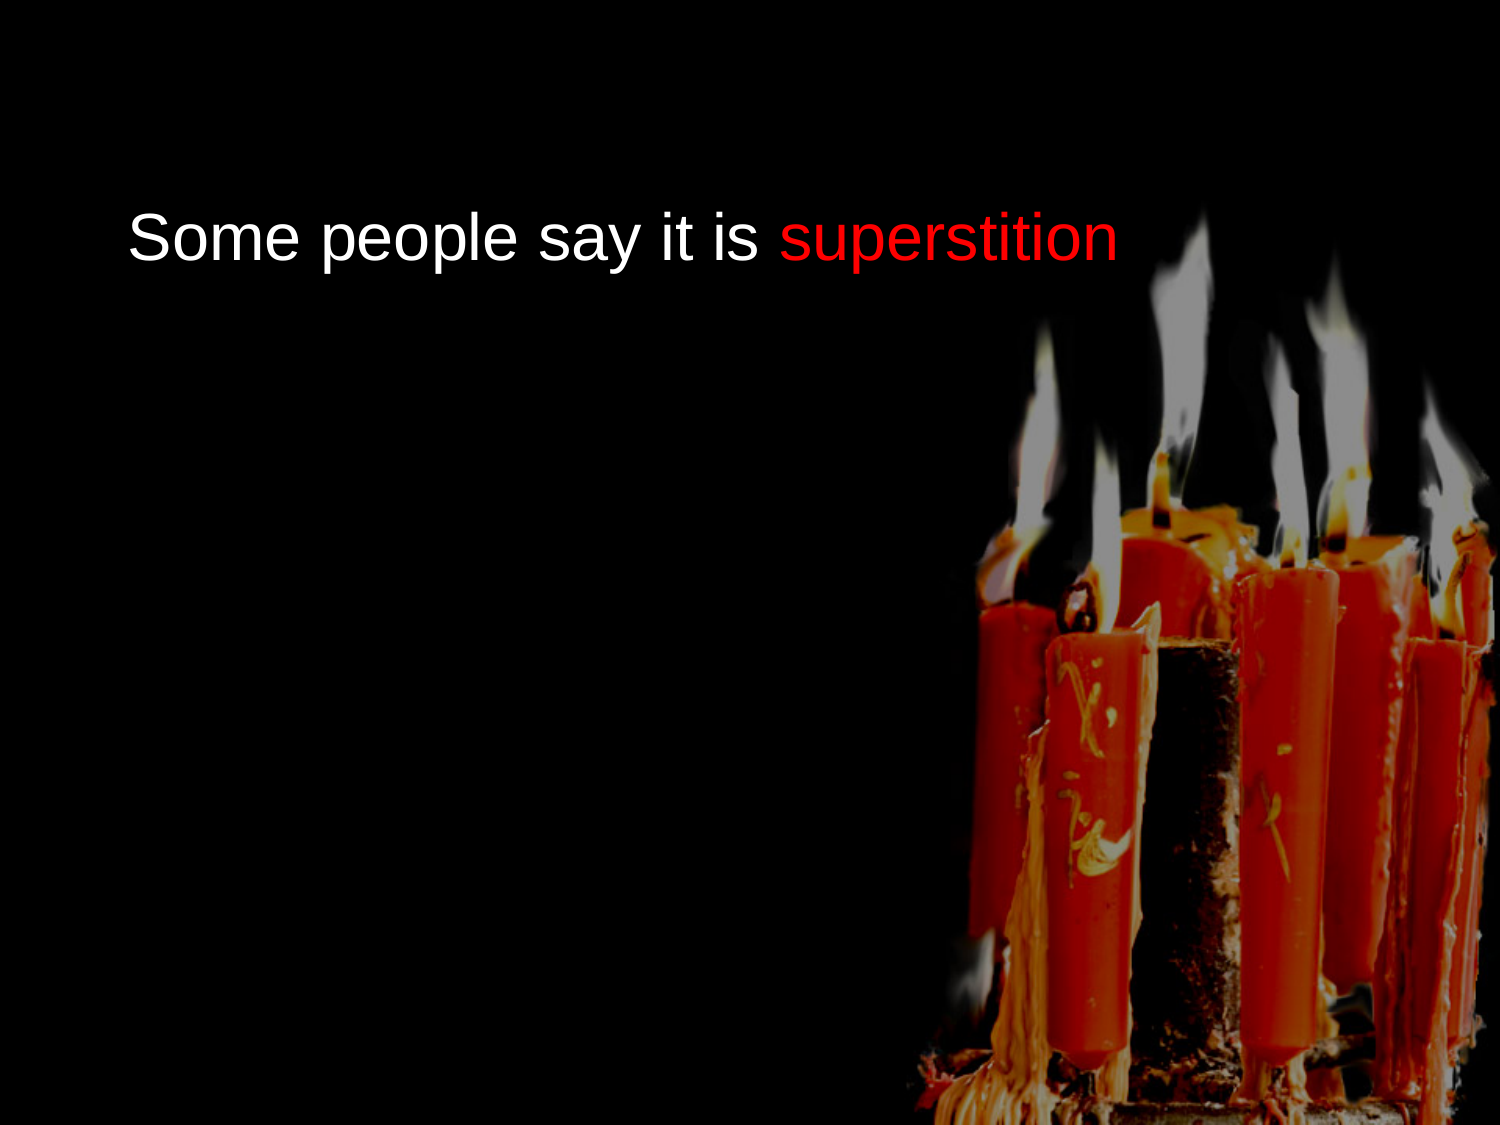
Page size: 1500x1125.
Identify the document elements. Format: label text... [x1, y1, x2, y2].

text_box Some people say it is superstition [112, 186, 1154, 281]
picture [0, 0, 1500, 1125]
